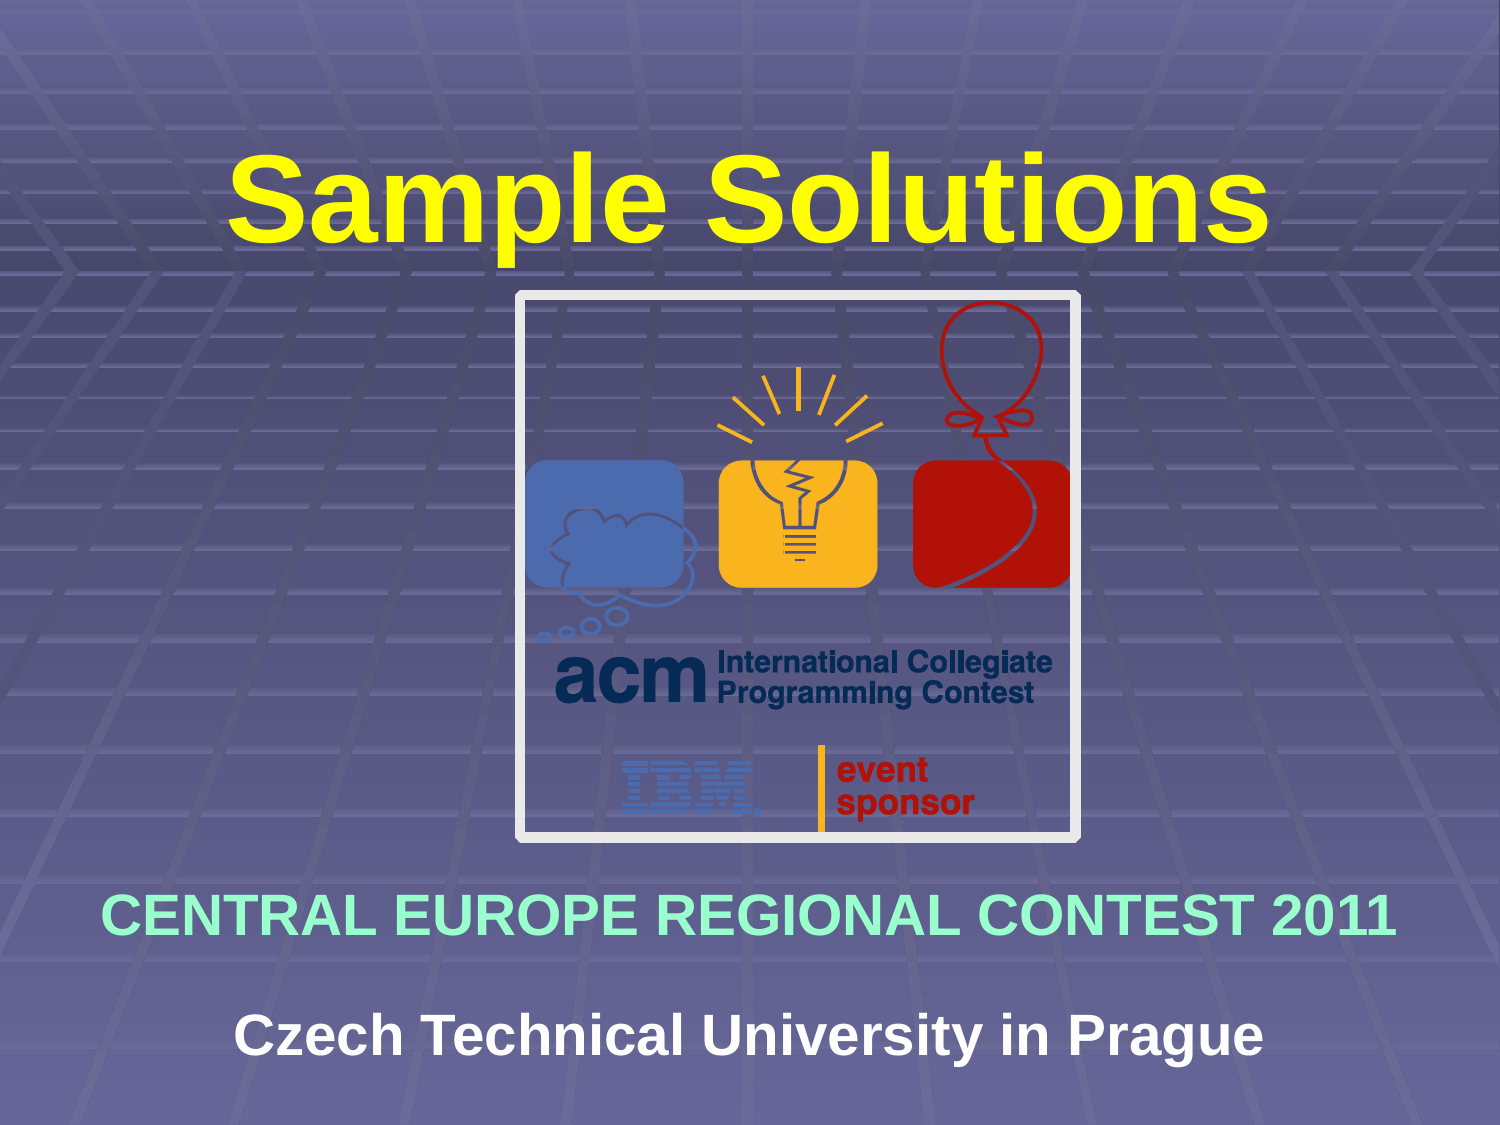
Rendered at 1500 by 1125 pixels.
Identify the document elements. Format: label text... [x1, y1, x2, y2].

picture [524, 299, 1071, 833]
title Sample Solutions CENTRAL EUROPE REGIONAL CONTEST 2011 Czech Technical University in Prague [74, 87, 1425, 1076]
